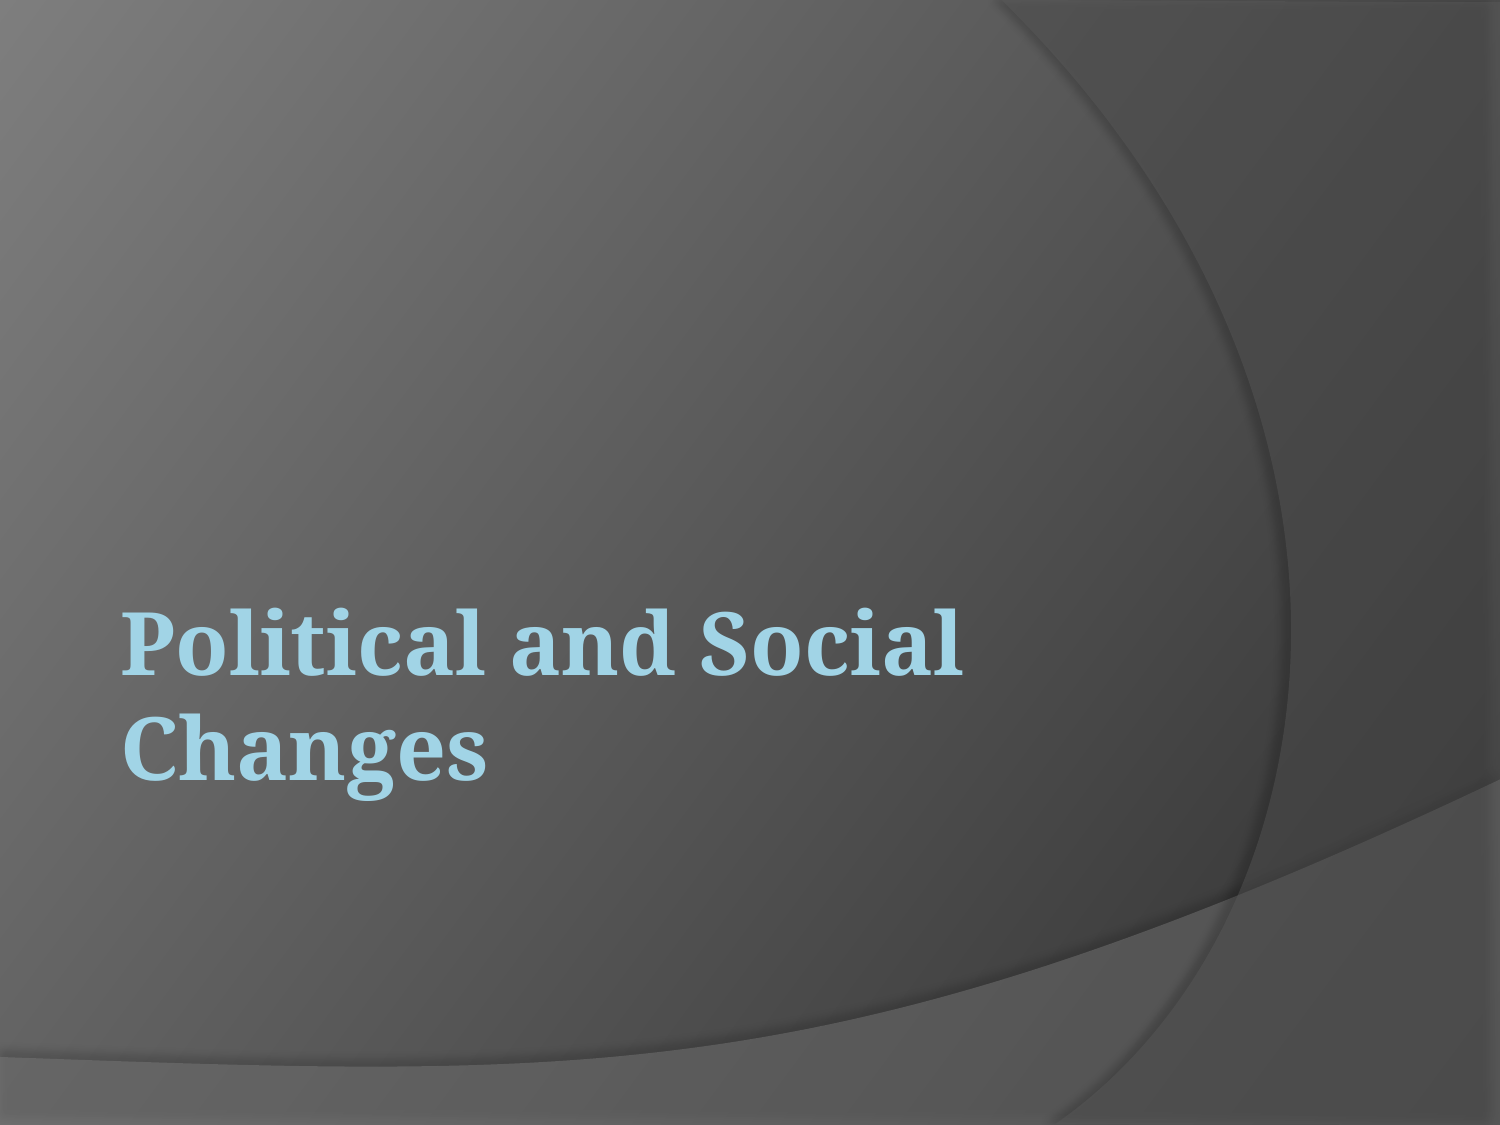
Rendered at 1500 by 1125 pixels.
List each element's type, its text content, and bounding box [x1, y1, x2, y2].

title Political and Social Changes [112, 587, 1200, 888]
